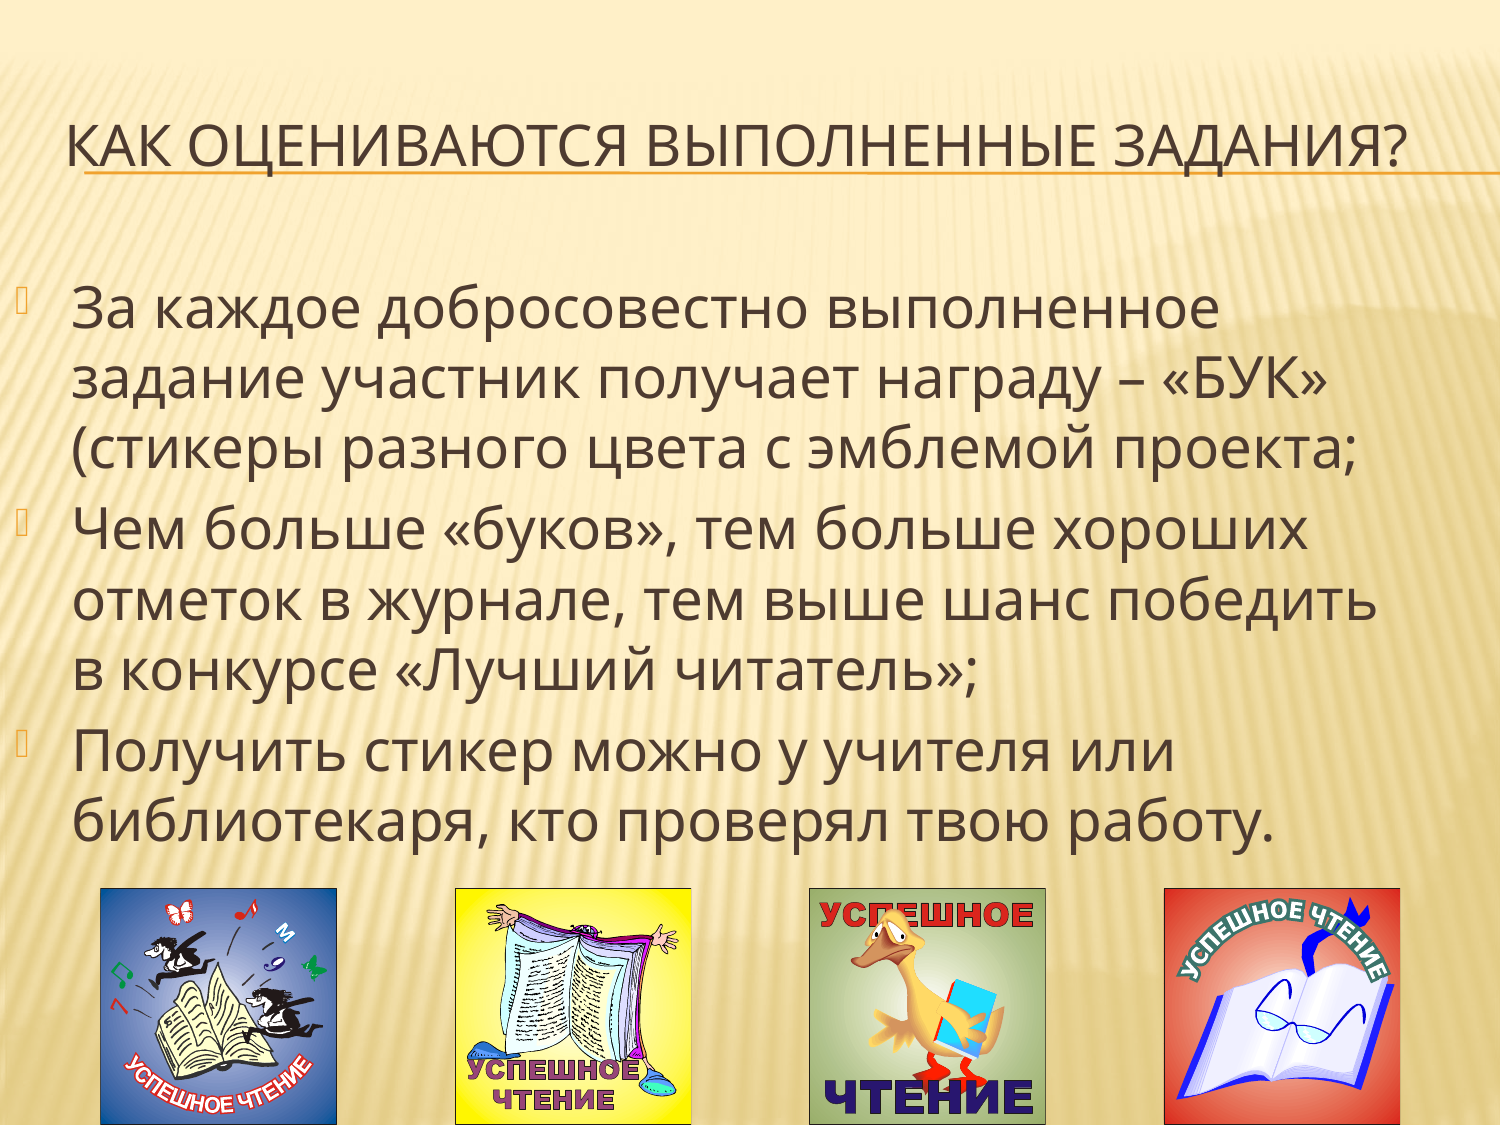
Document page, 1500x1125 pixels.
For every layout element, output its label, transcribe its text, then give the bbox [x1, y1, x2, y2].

picture [454, 887, 692, 1125]
list За каждое добросовестно выполненное задание участник получает награду – «БУК» (стикеры разного цвета с эмблемой проекта; Чем больше «буков», тем больше хороших отметок в журнале, тем выше шанс победить в конкурсе «Лучший читатель»; Получить стикер можно у учителя или библиотекаря, кто проверял твою работу. [0, 262, 1418, 1005]
picture [1163, 887, 1401, 1125]
title Как оцениваются выполненные задания? [49, 75, 1475, 213]
picture [808, 887, 1046, 1125]
picture [99, 887, 338, 1125]
